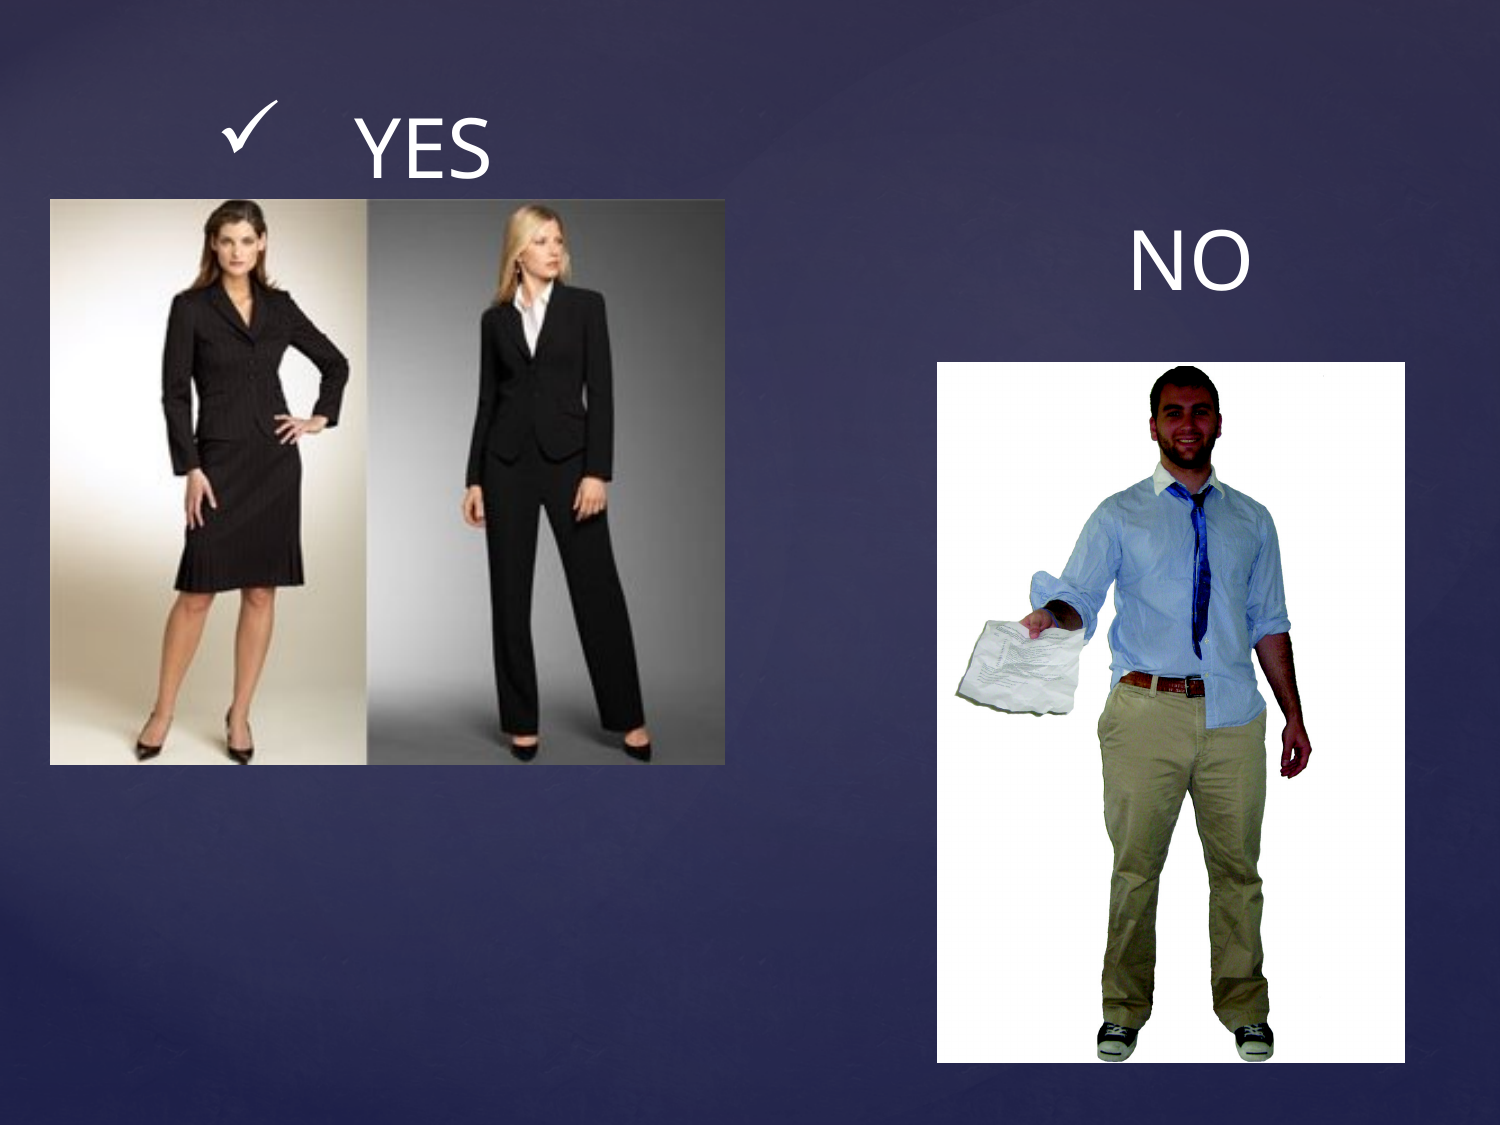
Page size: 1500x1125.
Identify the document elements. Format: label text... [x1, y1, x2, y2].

text_box NO [1111, 200, 1270, 315]
picture [49, 199, 726, 766]
text_box YES [201, 87, 531, 195]
picture [936, 361, 1405, 1063]
